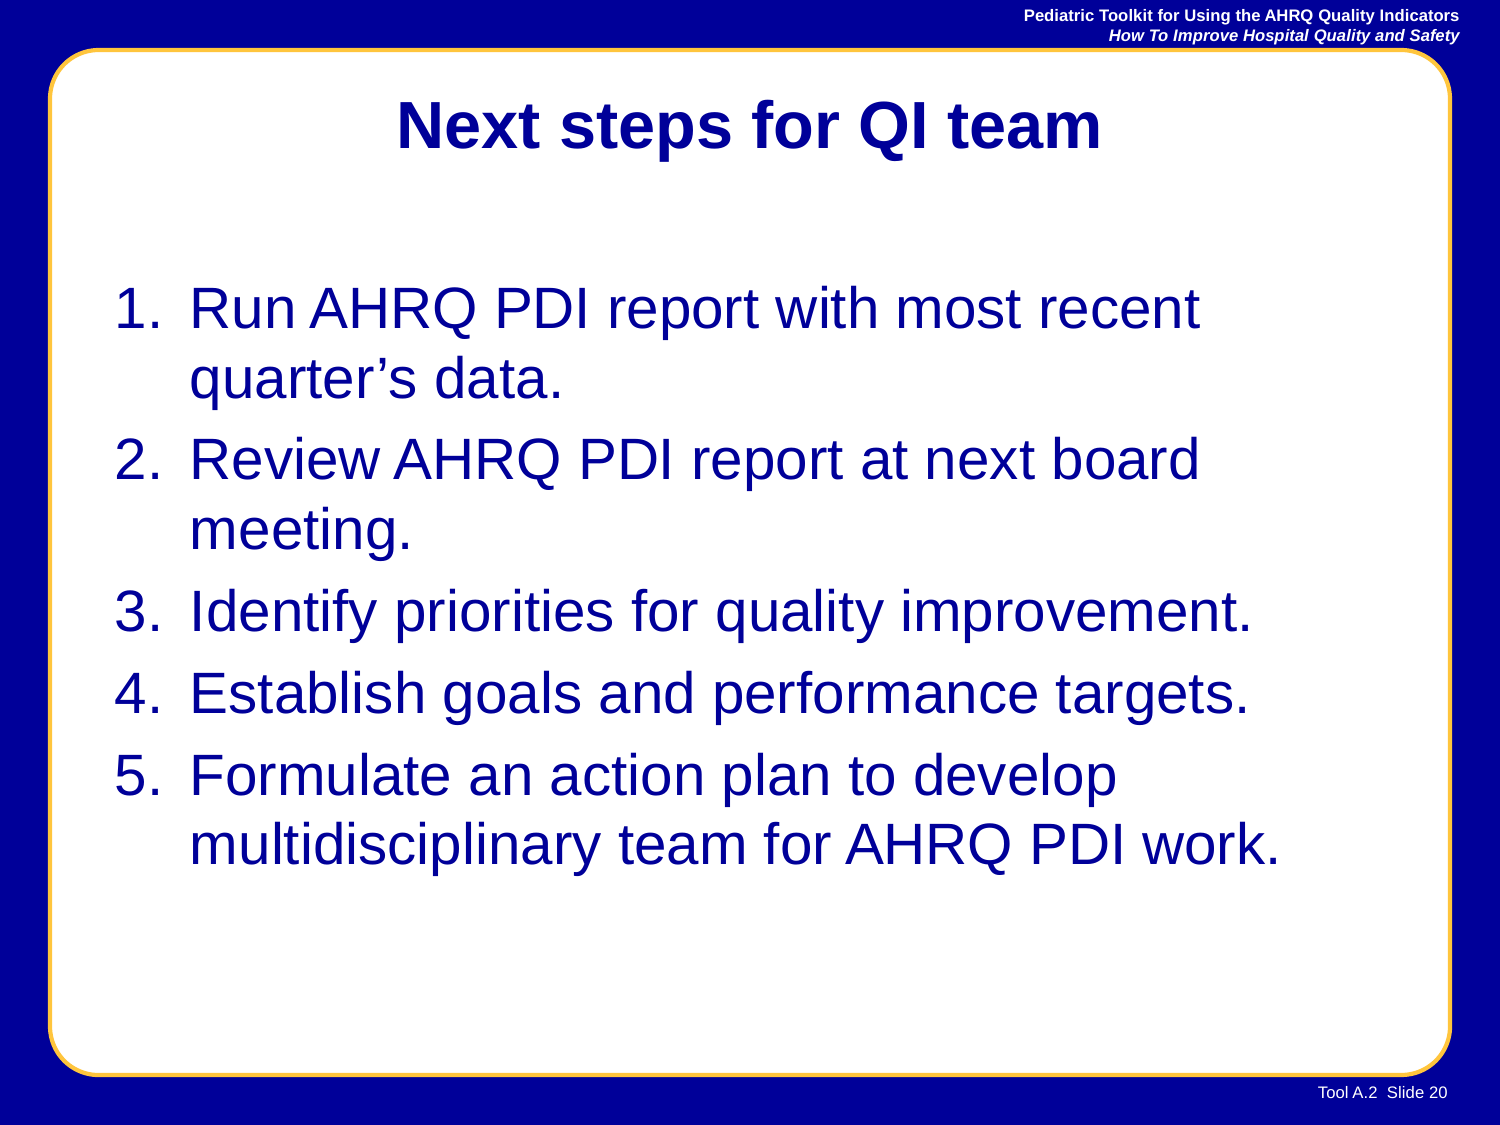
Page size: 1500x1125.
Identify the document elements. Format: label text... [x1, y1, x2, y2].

title Next steps for QI team [112, 75, 1388, 200]
list Run AHRQ PDI report with most recent quarter’s data. Review AHRQ PDI report at next board meeting. Identify priorities for quality improvement. Establish goals and performance targets. Formulate an action plan to develop multidisciplinary team for AHRQ PDI work. [99, 262, 1375, 976]
